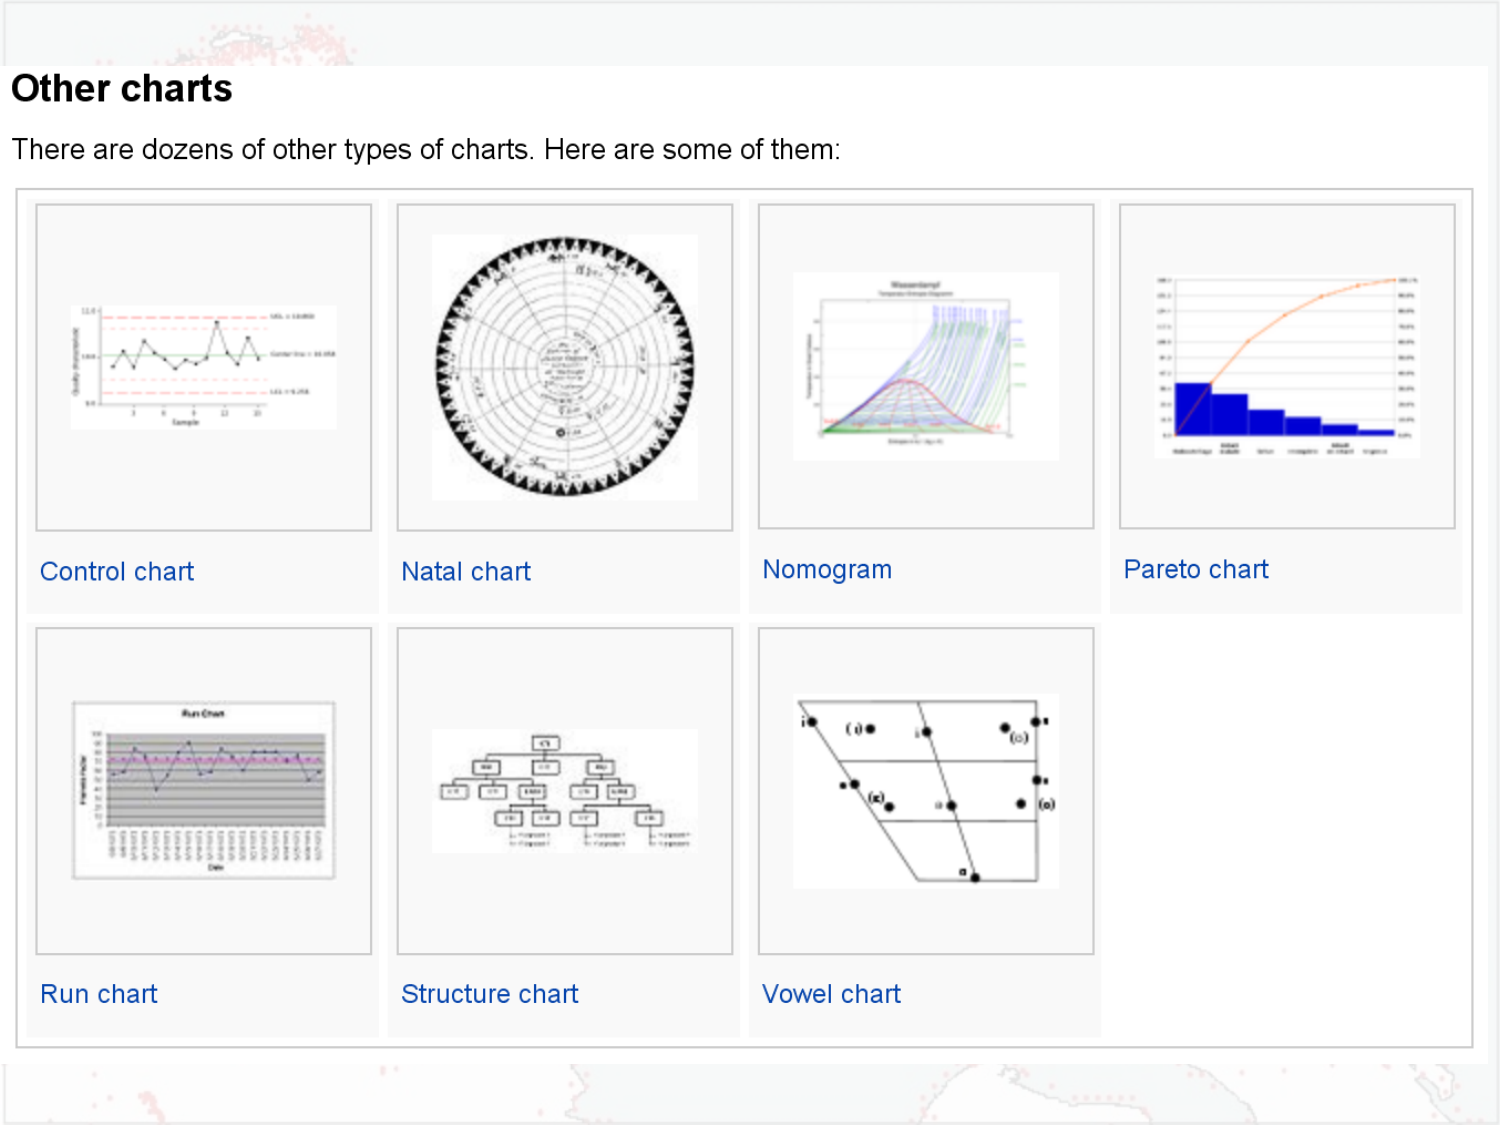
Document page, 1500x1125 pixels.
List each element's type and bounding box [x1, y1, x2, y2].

picture [0, 66, 1489, 1064]
